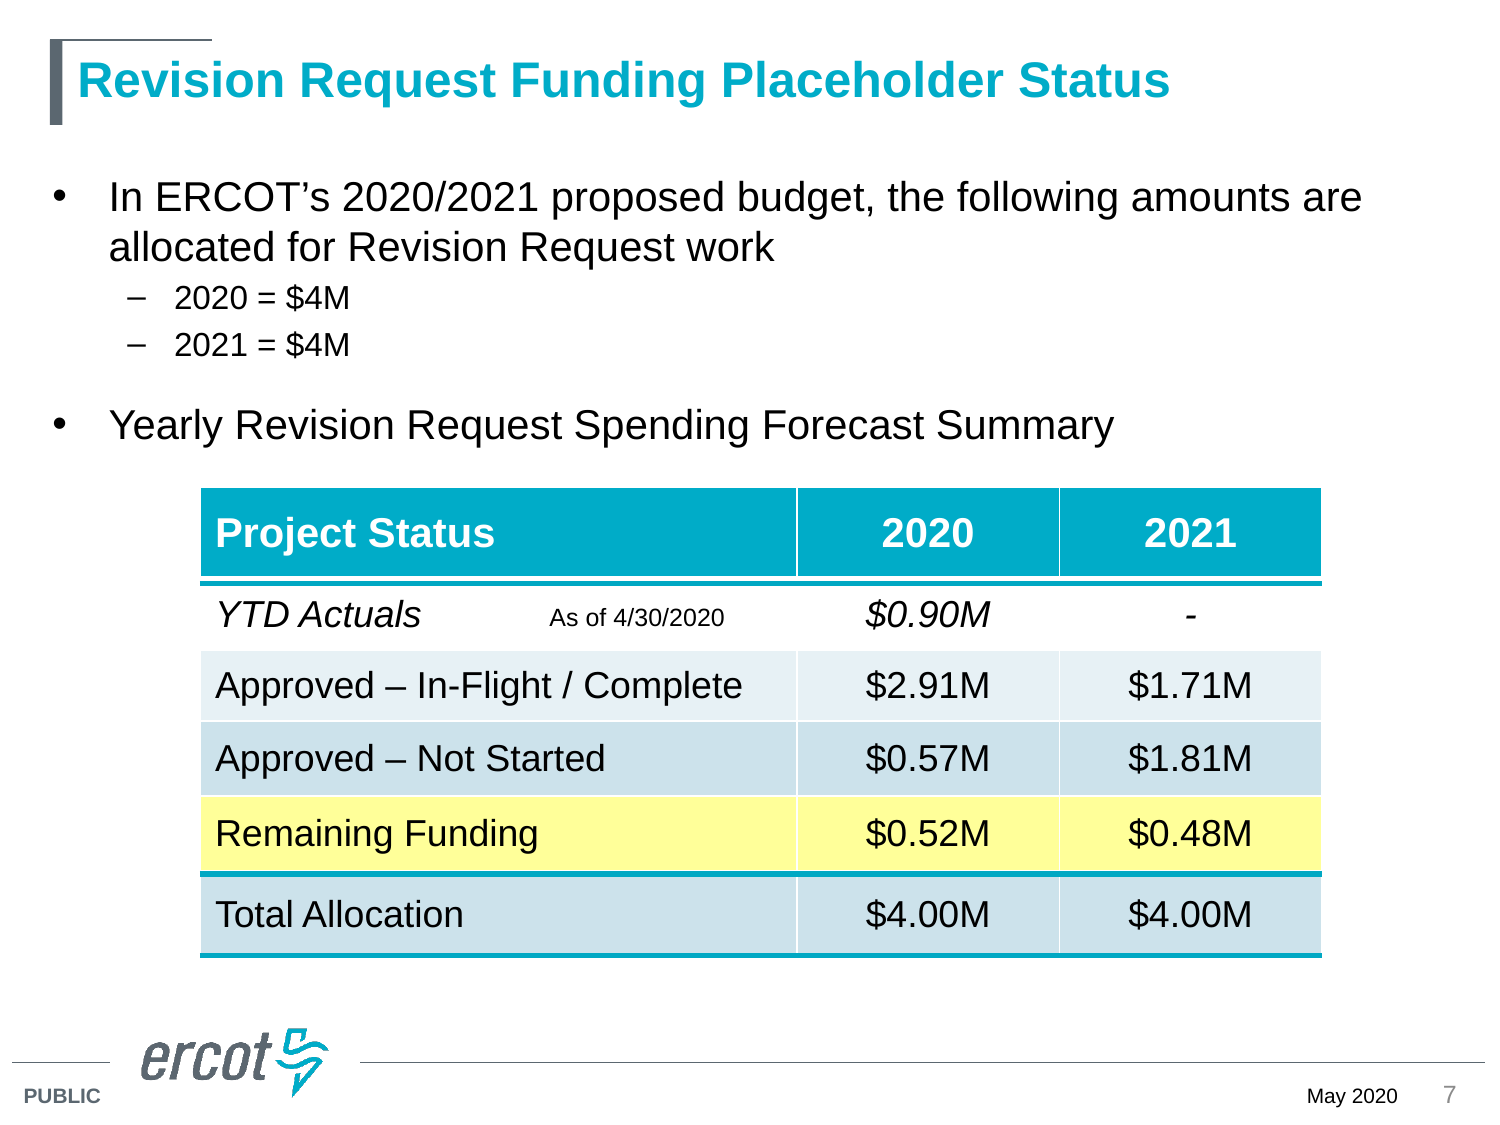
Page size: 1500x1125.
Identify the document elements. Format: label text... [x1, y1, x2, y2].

text_box As of 4/30/2020 [534, 594, 741, 640]
table_cell $0.52M [798, 797, 1059, 870]
list In ERCOT’s 2020/2021 proposed budget, the following amounts are allocated for Revision Request work 2020 = $4M 2021 = $4M Yearly Revision Request Spending Forecast Summary [37, 162, 1463, 488]
table_cell YTD Actuals [201, 591, 796, 649]
table_cell $1.81M [1060, 722, 1321, 795]
table_cell $2.91M [798, 651, 1059, 720]
table_cell Total Allocation [201, 882, 796, 953]
table_cell $1.71M [1060, 651, 1321, 720]
table_cell Remaining Funding [201, 797, 796, 870]
table_cell Approved – Not Started [201, 722, 796, 795]
table_header 2020 [798, 488, 1059, 576]
table_cell - [1060, 590, 1321, 649]
picture [137, 1024, 332, 1100]
table_header Project Status [201, 488, 796, 576]
table_cell $4.00M [1060, 881, 1321, 953]
table_cell Approved – In-Flight / Complete [201, 651, 796, 720]
table_cell $0.90M [798, 592, 1059, 649]
table_header 2021 [1060, 488, 1321, 576]
title Revision Request Funding Placeholder Status [62, 39, 1275, 125]
slide_number 7 [1412, 1076, 1488, 1112]
table_cell $4.00M [798, 883, 1059, 953]
table_cell $0.57M [798, 722, 1059, 795]
table_cell $0.48M [1060, 797, 1321, 870]
